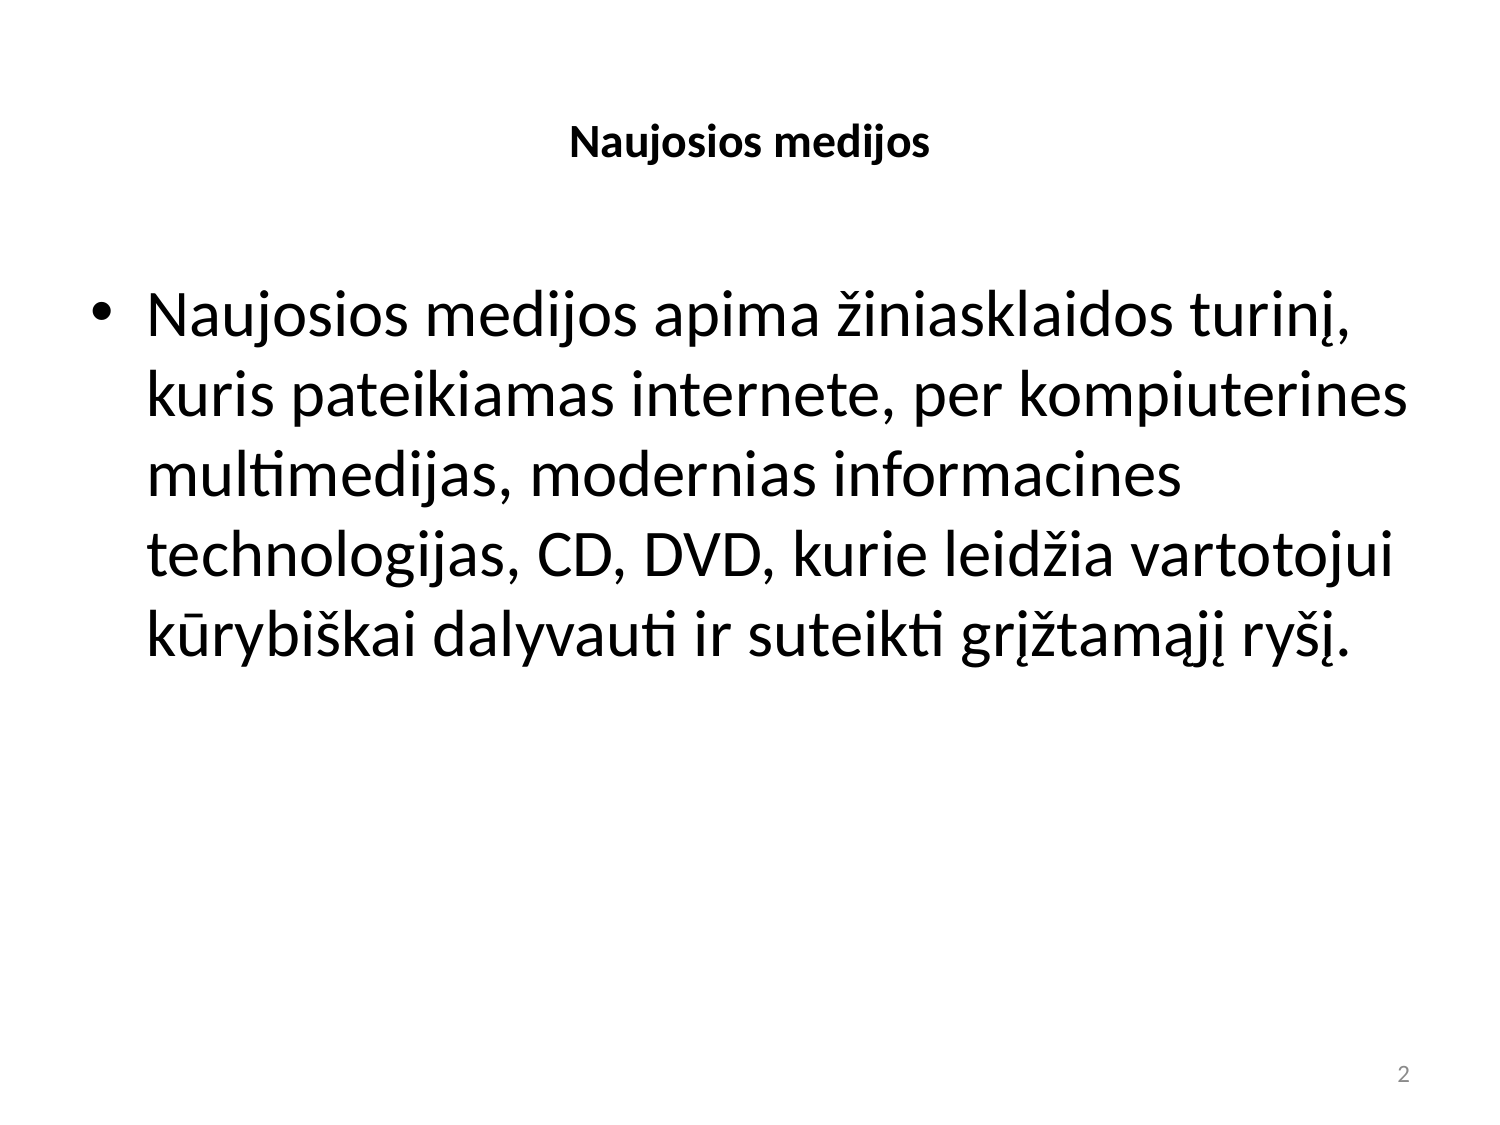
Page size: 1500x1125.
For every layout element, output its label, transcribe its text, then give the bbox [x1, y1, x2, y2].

list Naujosios medijos apima žiniasklaidos turinį, kuris pateikiamas internete, per kompiuterines multimedijas, modernias informacines technologijas, CD, DVD, kurie leidžia vartotojui kūrybiškai dalyvauti ir suteikti grįžtamąjį ryšį. [75, 262, 1425, 1005]
title Naujosios medijos [75, 45, 1425, 233]
slide_number 2 [1074, 1042, 1425, 1103]
